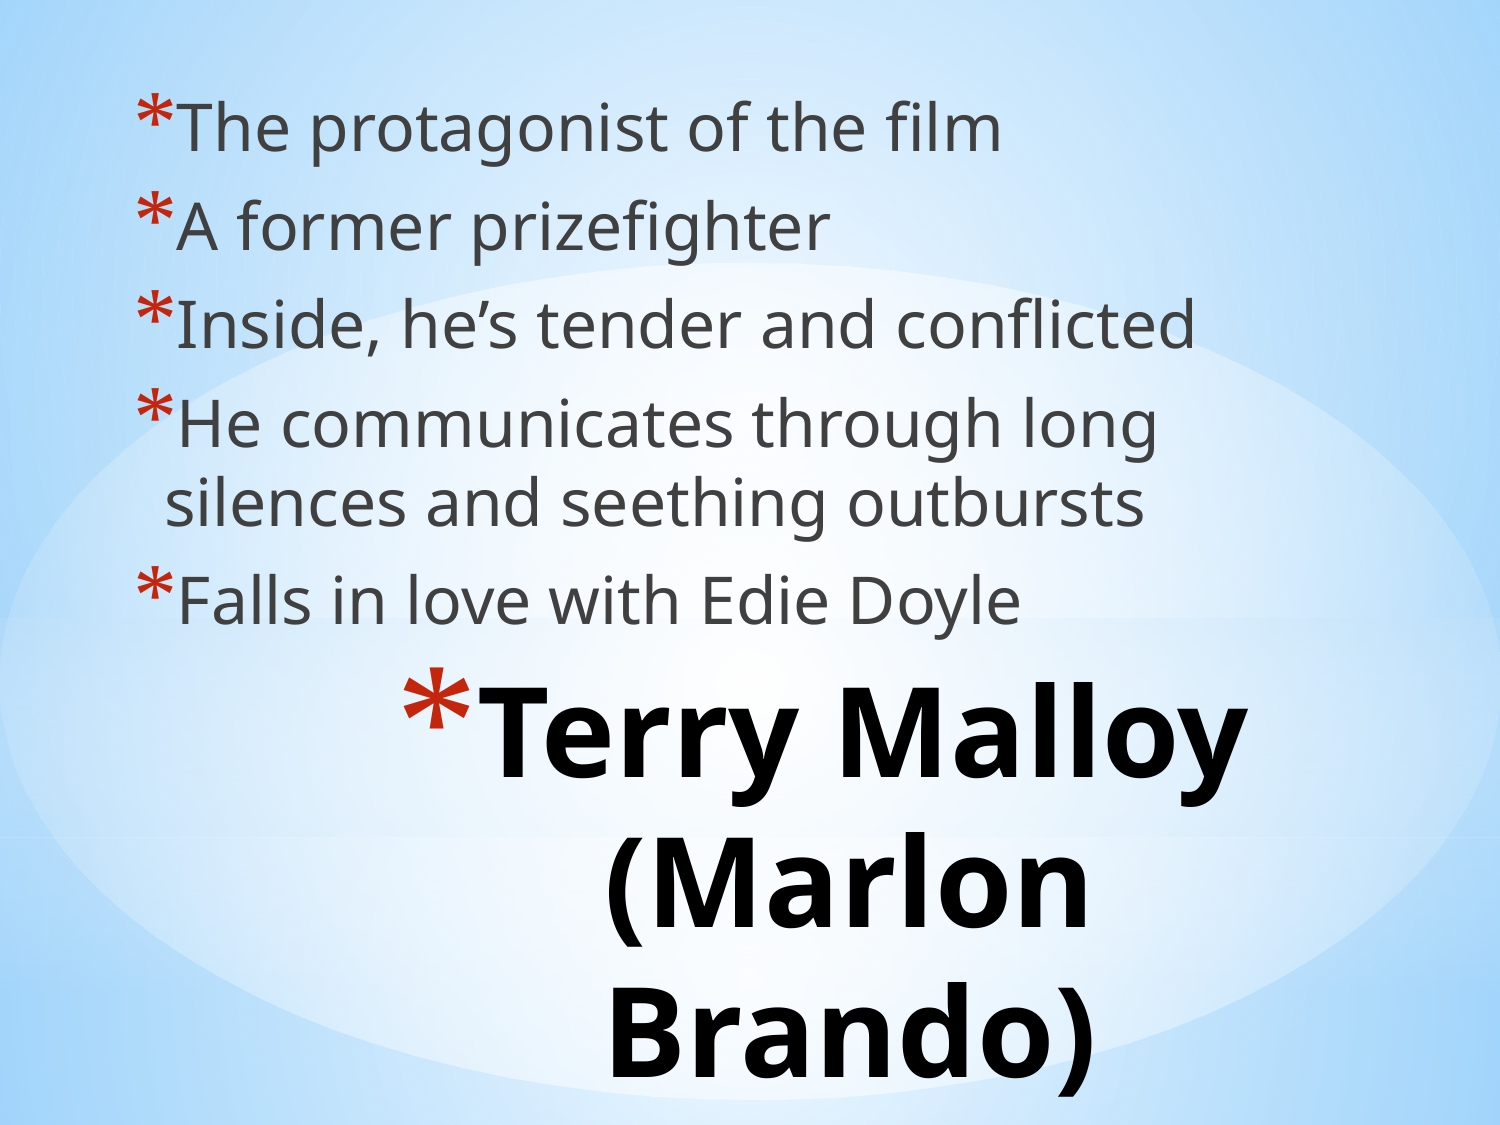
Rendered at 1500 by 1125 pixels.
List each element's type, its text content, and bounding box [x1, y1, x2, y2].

title Terry Malloy (Marlon Brando) [289, 649, 1358, 833]
list The protagonist of the film A former prizefighter Inside, he’s tender and conflicted He communicates through long silences and seething outbursts Falls in love with Edie Doyle [112, 78, 1388, 649]
